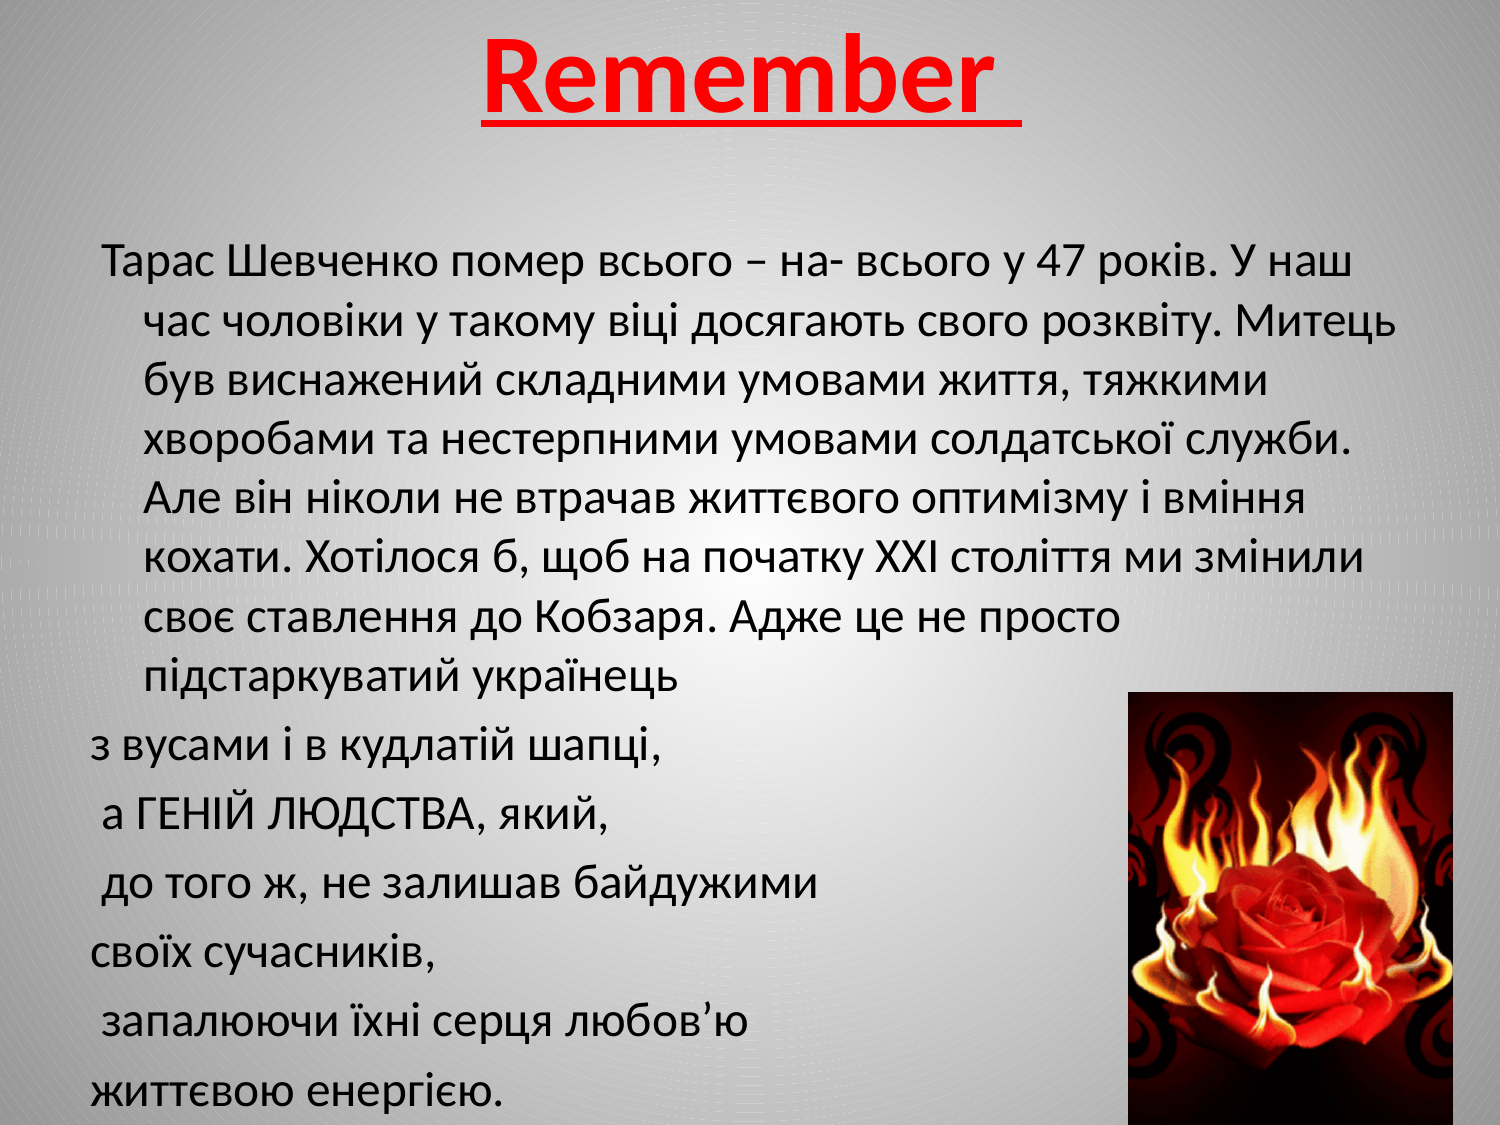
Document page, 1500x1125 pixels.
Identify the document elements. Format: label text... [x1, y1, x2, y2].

picture [1127, 692, 1453, 1125]
list Тарас Шевченко помер всього – на- всього у 47 років. У наш час чоловіки у такому віці досягають свого розквіту. Митець був виснажений складними умовами життя, тяжкими хворобами та нестерпними умовами солдатської служби. Але він ніколи не втрачав життєвого оптимізму і вміння кохати. Хотілося б, щоб на початку ХХІ століття ми змінили своє ставлення до Кобзаря. Адже це не просто підстаркуватий українець з вусами і в кудлатій шапці, а ГЕНІЙ ЛЮДСТВА, який, до того ж, не залишав байдужими своїх сучасників, запалюючи їхні серця любов’ю життєвою енергією. [75, 219, 1425, 1125]
title Remember [76, 54, 1427, 216]
